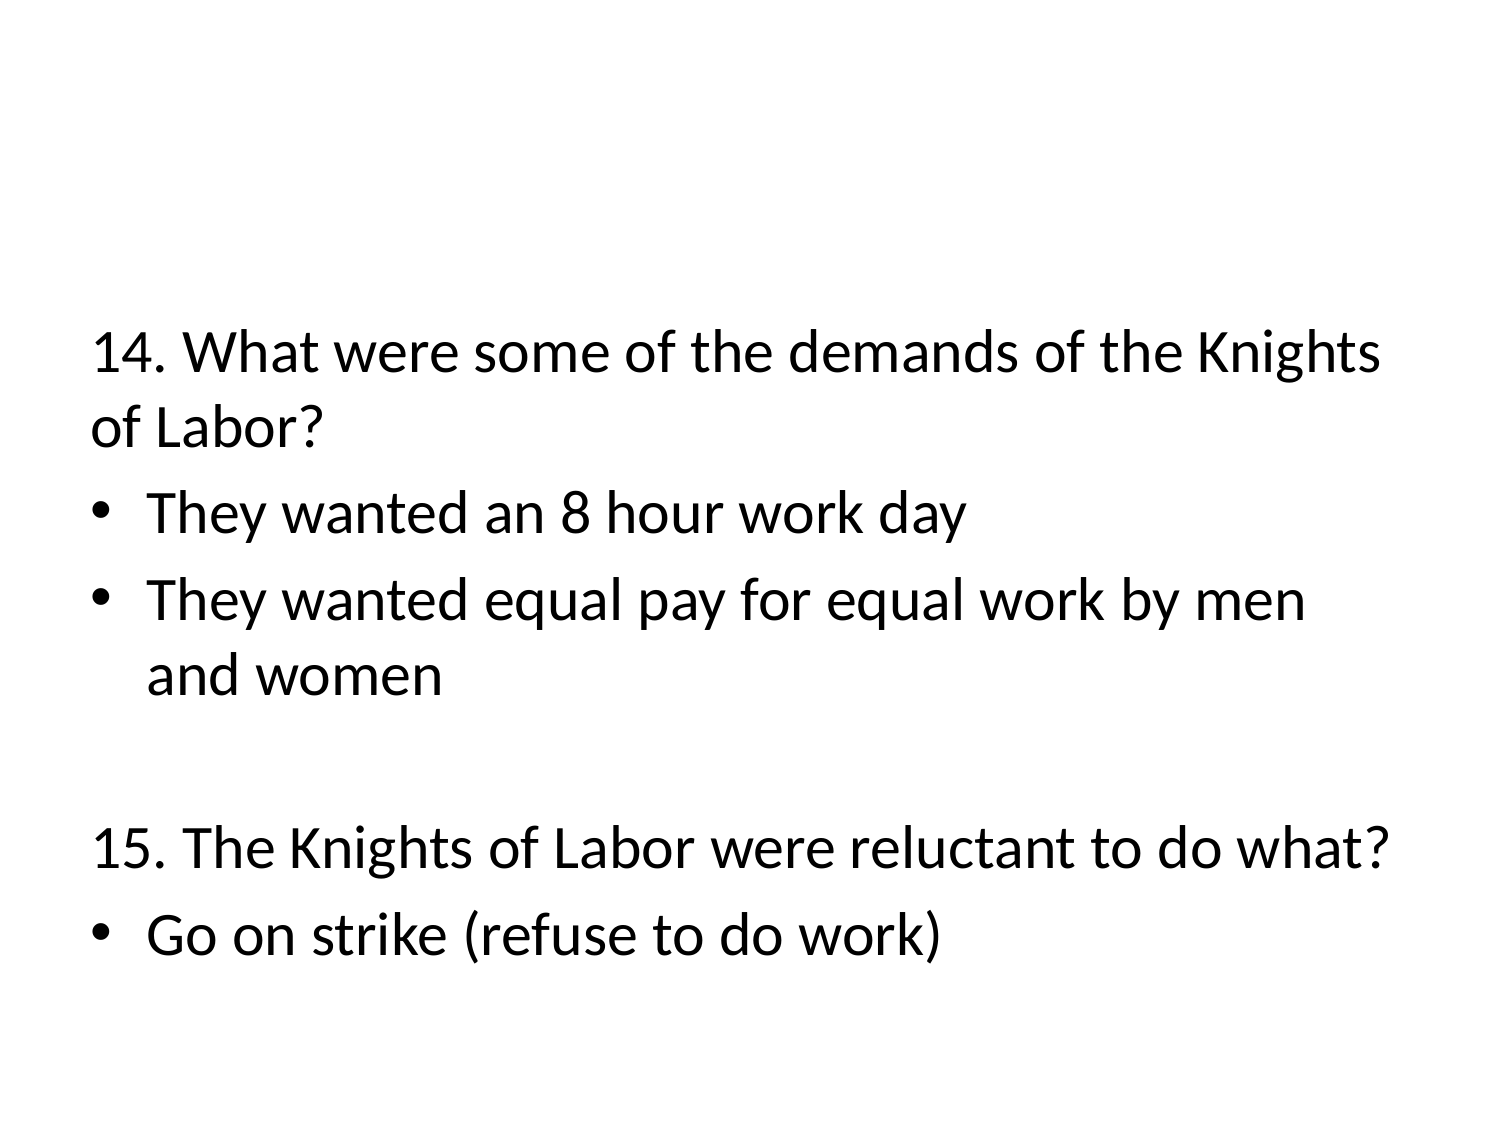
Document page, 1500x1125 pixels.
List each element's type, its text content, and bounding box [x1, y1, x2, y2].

list 14. What were some of the demands of the Knights of Labor? They wanted an 8 hour work day They wanted equal pay for equal work by men and women 15. The Knights of Labor were reluctant to do what? Go on strike (refuse to do work) [75, 303, 1425, 1046]
